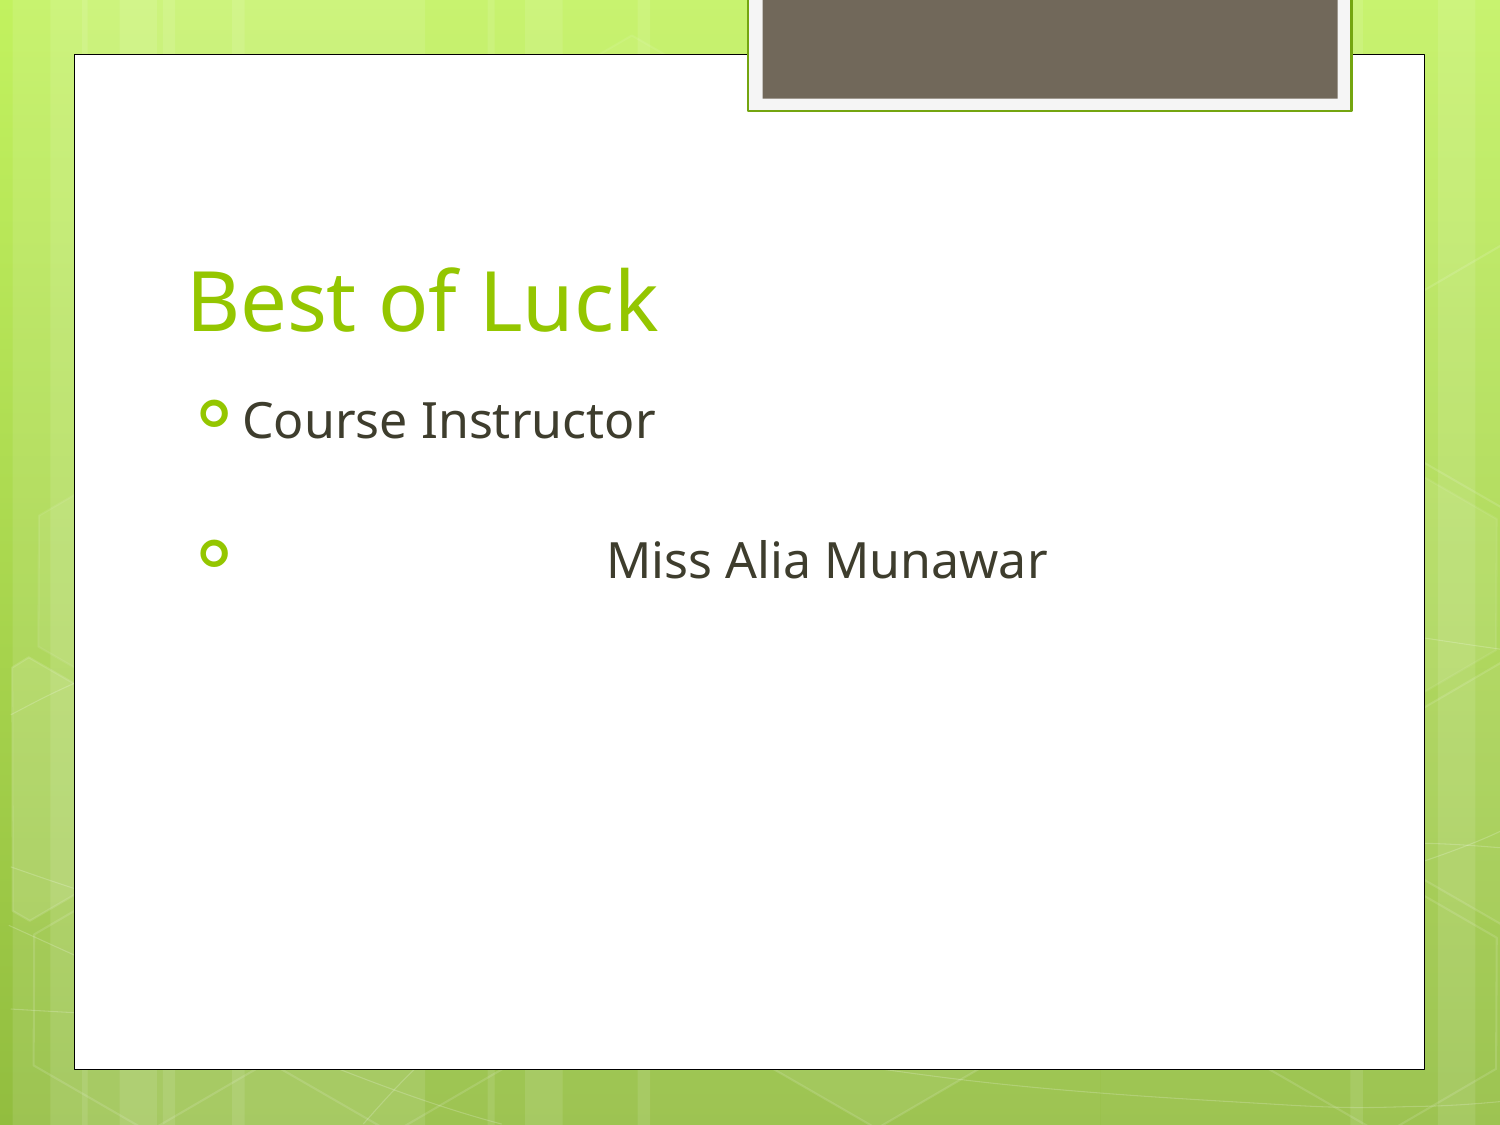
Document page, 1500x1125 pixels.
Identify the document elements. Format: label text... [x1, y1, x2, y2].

title Best of Luck [171, 168, 1324, 357]
list Course Instructor Miss Alia Munawar [171, 381, 1283, 957]
